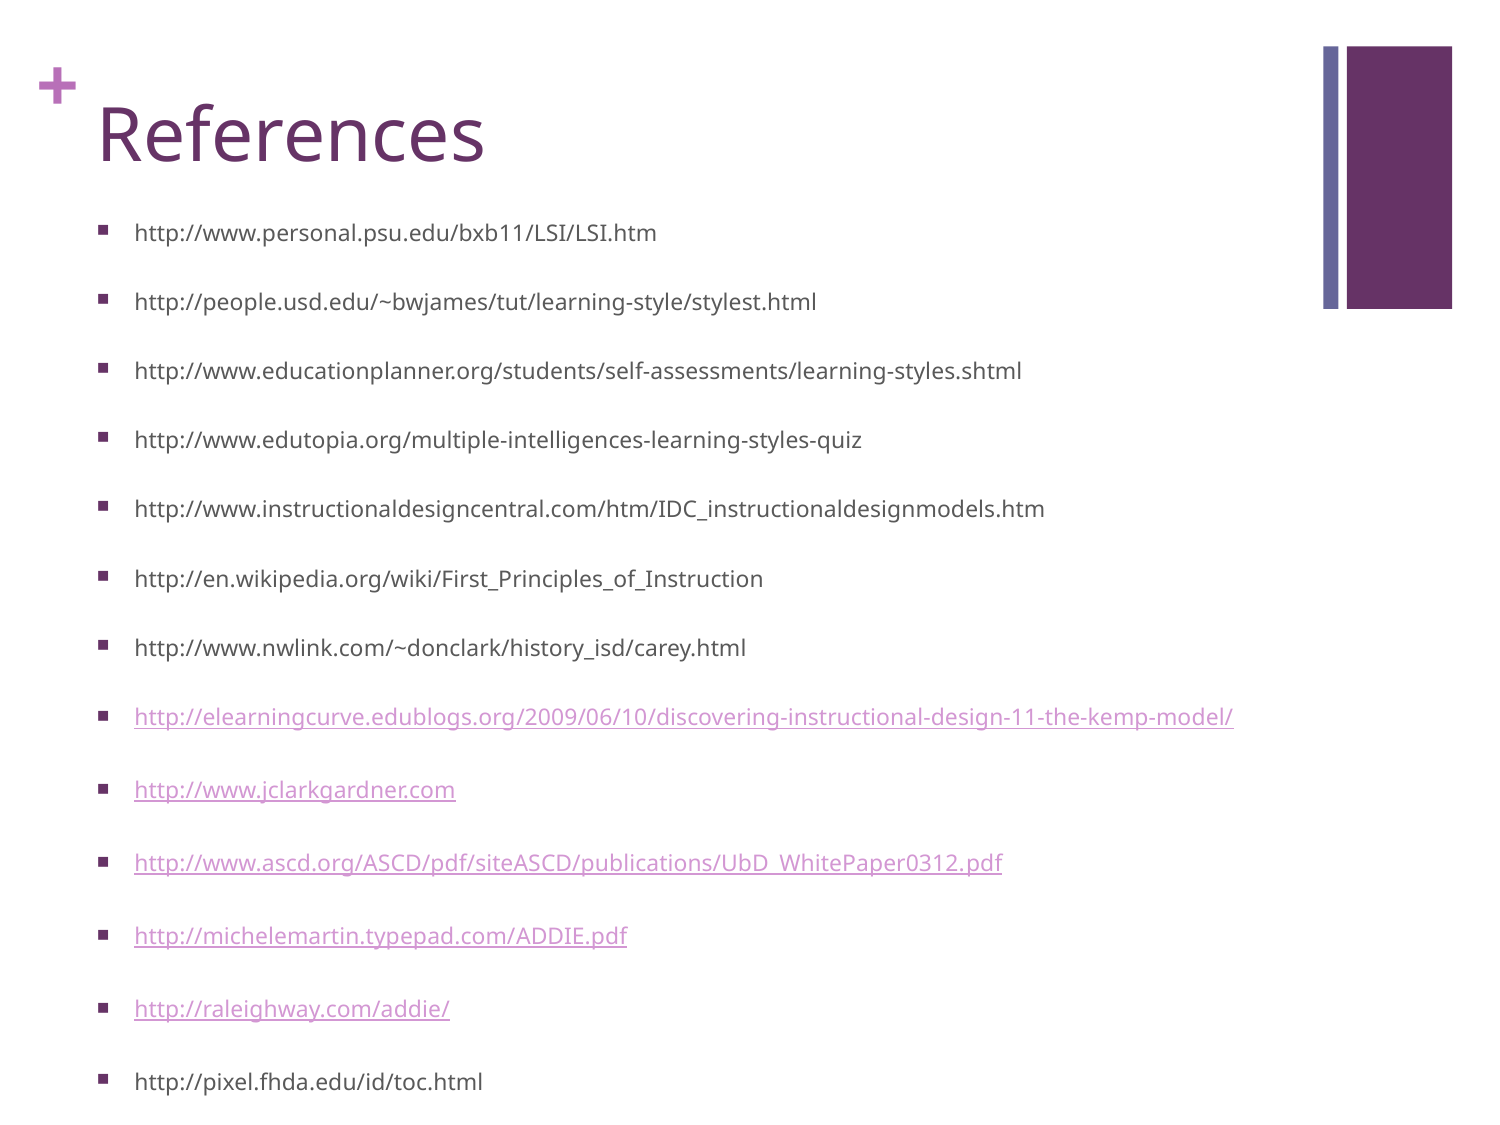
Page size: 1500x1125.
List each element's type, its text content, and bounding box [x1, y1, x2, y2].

title References [81, 79, 1322, 210]
list http://www.personal.psu.edu/bxb11/LSI/LSI.htm http://people.usd.edu/~bwjames/tut/learning-style/stylest.html http://www.educationplanner.org/students/self-assessments/learning-styles.shtml http://www.edutopia.org/multiple-intelligences-learning-styles-quiz http://www.instructionaldesigncentral.com/htm/IDC_instructionaldesignmodels.htm http://en.wikipedia.org/wiki/First_Principles_of_Instruction http://www.nwlink.com/~donclark/history_isd/carey.html http://elearningcurve.edublogs.org/2009/06/10/discovering-instructional-design-11-the-kemp-model/ http://www.jclarkgardner.com http://www.ascd.org/ASCD/pdf/siteASCD/publications/UbD_WhitePaper0312.pdf http://michelemartin.typepad.com/ADDIE.pdf http://raleighway.com/addie/ http://pixel.fhda.edu/id/toc.html [81, 210, 1322, 1106]
